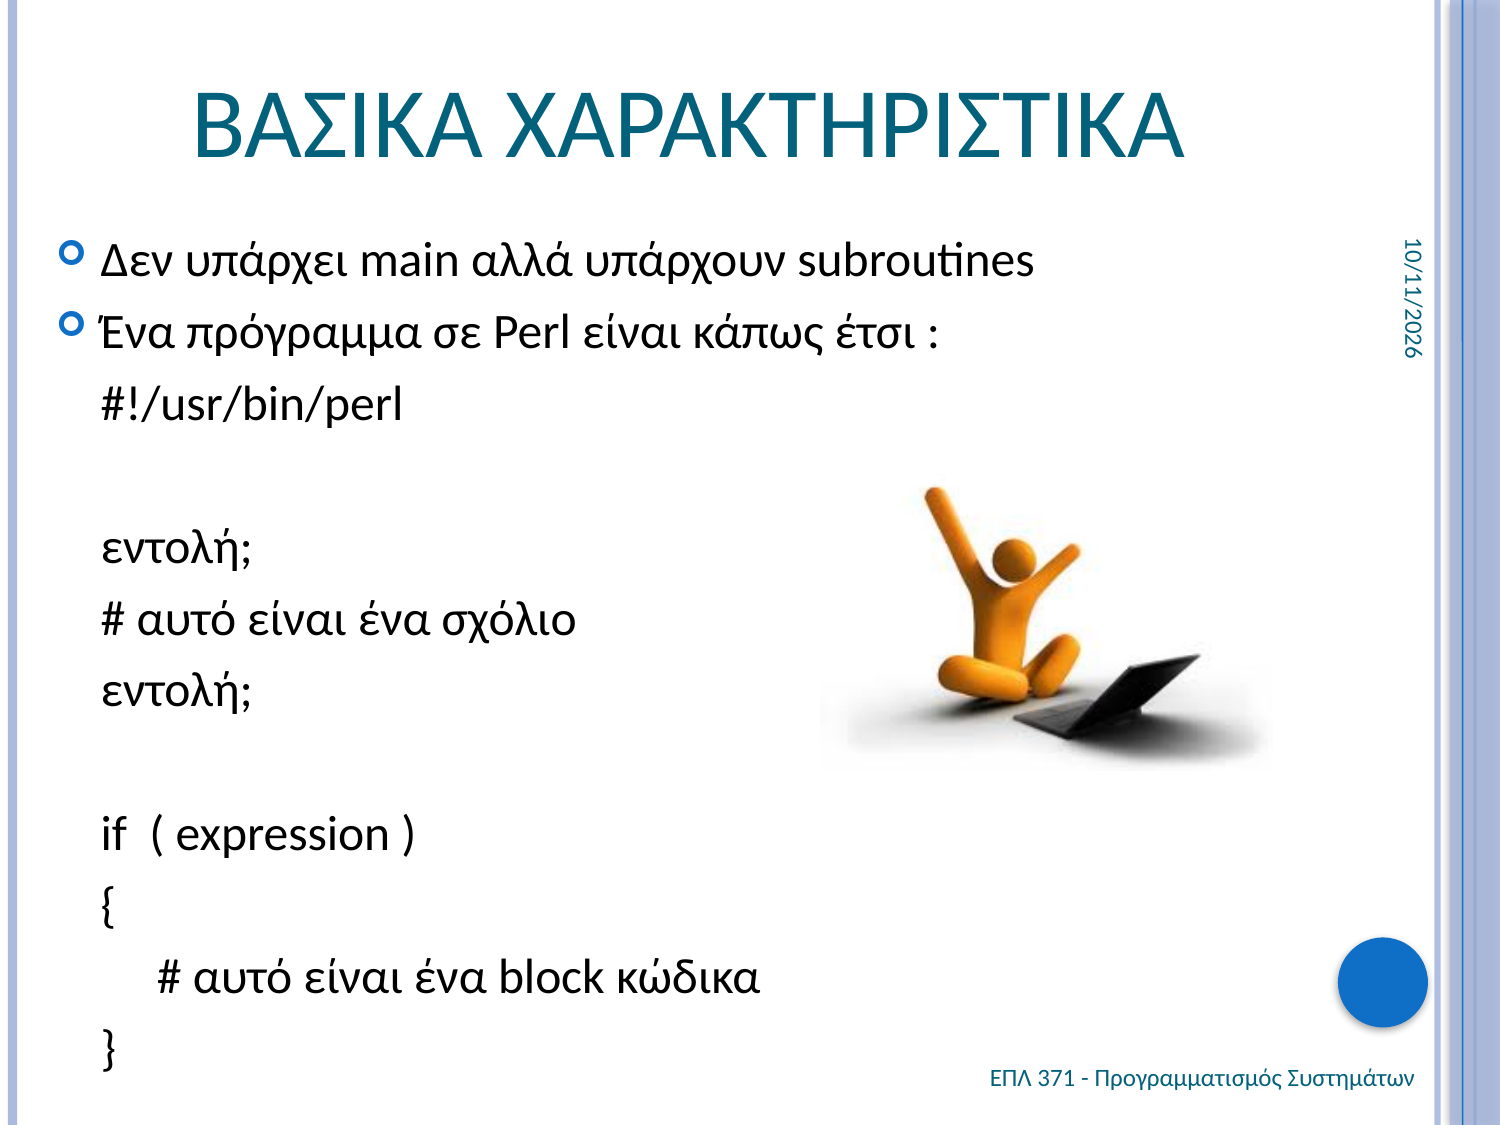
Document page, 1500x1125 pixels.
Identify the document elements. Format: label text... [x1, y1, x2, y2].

list Δεν υπάρχει main αλλά υπάρχουν subroutines Ένα πρόγραμμα σε Perl είναι κάπως έτσι : #!/usr/bin/perl εντολή; # αυτό είναι ένα σχόλιο εντολή; if ( expression ) { # αυτό είναι ένα block κώδικα } [41, 219, 1341, 1090]
title Βασικα Χαρακτηριστικα [76, 42, 1302, 186]
picture [820, 432, 1274, 772]
footer ΕΠΛ 371 - Προγραμματισμός Συστημάτων [975, 1046, 1500, 1107]
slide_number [1383, 43, 1447, 374]
